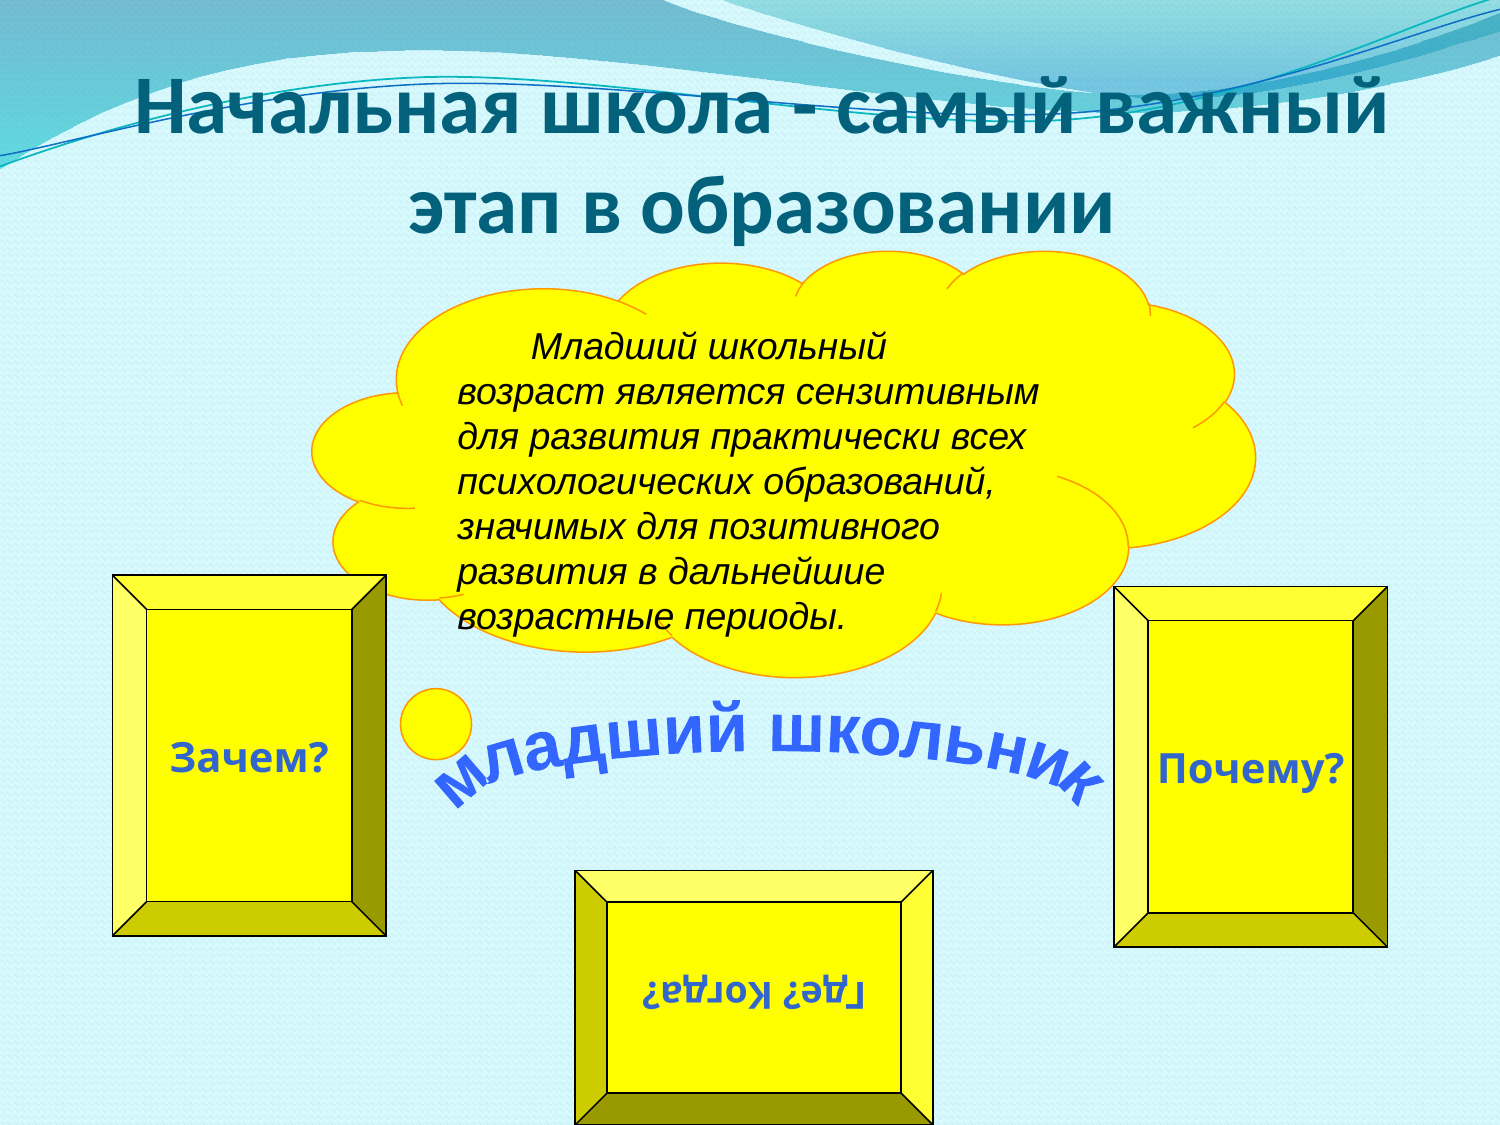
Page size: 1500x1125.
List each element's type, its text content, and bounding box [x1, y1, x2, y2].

title Начальная школа - самый важный этап в образовании [87, 62, 1438, 250]
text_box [112, 249, 1388, 1125]
